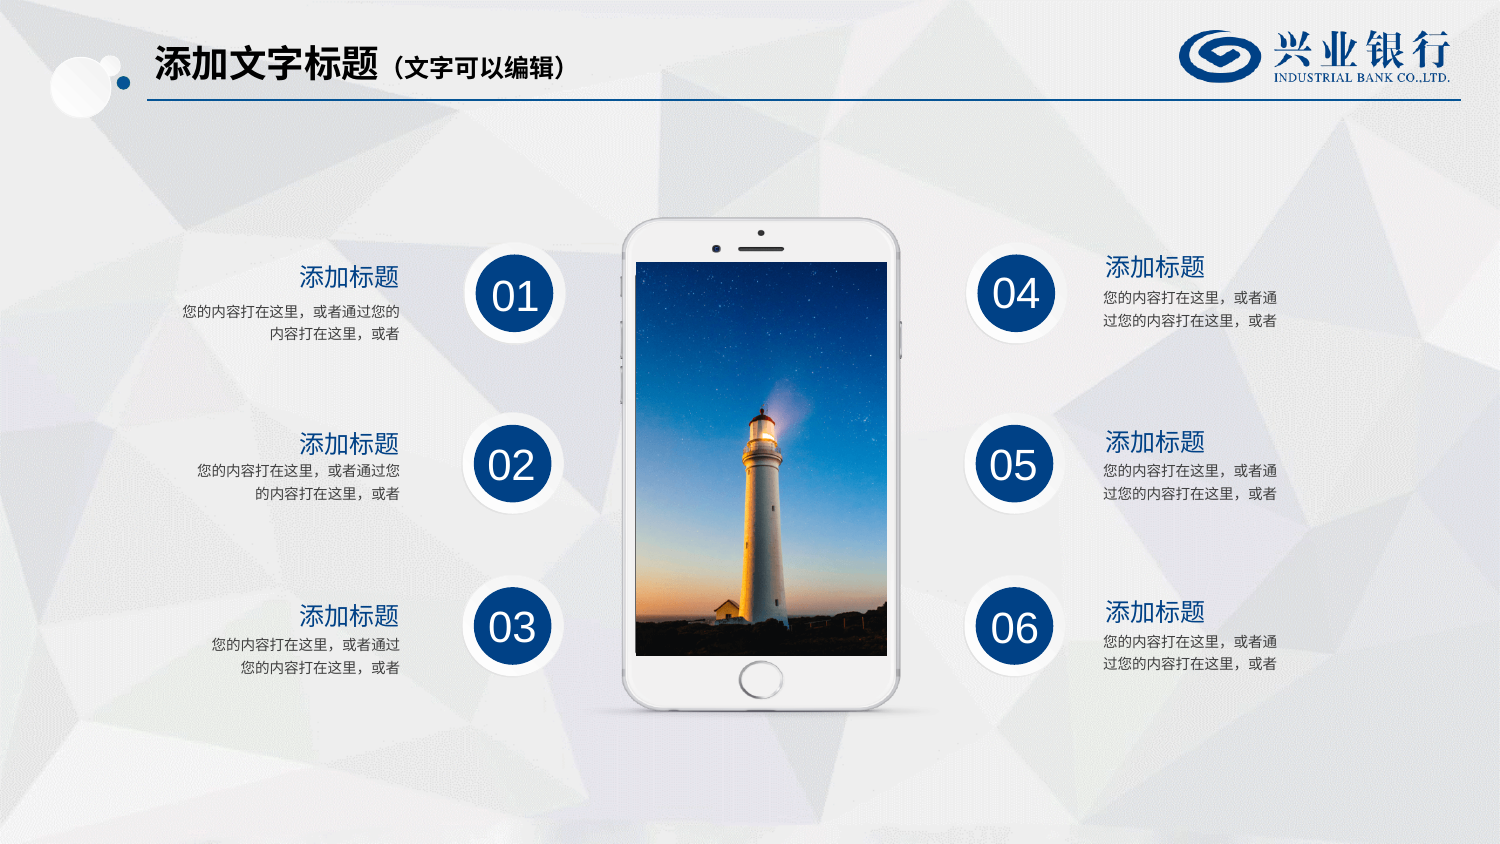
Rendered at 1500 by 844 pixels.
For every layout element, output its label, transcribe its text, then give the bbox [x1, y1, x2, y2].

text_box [462, 241, 550, 345]
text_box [1087, 236, 1304, 682]
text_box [165, 246, 416, 685]
picture [0, 0, 1500, 844]
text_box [555, 185, 970, 744]
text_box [974, 574, 1066, 678]
text_box 添加文字标题（文字可以编辑） [142, 34, 719, 91]
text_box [461, 411, 550, 516]
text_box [974, 241, 1068, 345]
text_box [461, 574, 550, 678]
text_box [974, 411, 1066, 516]
